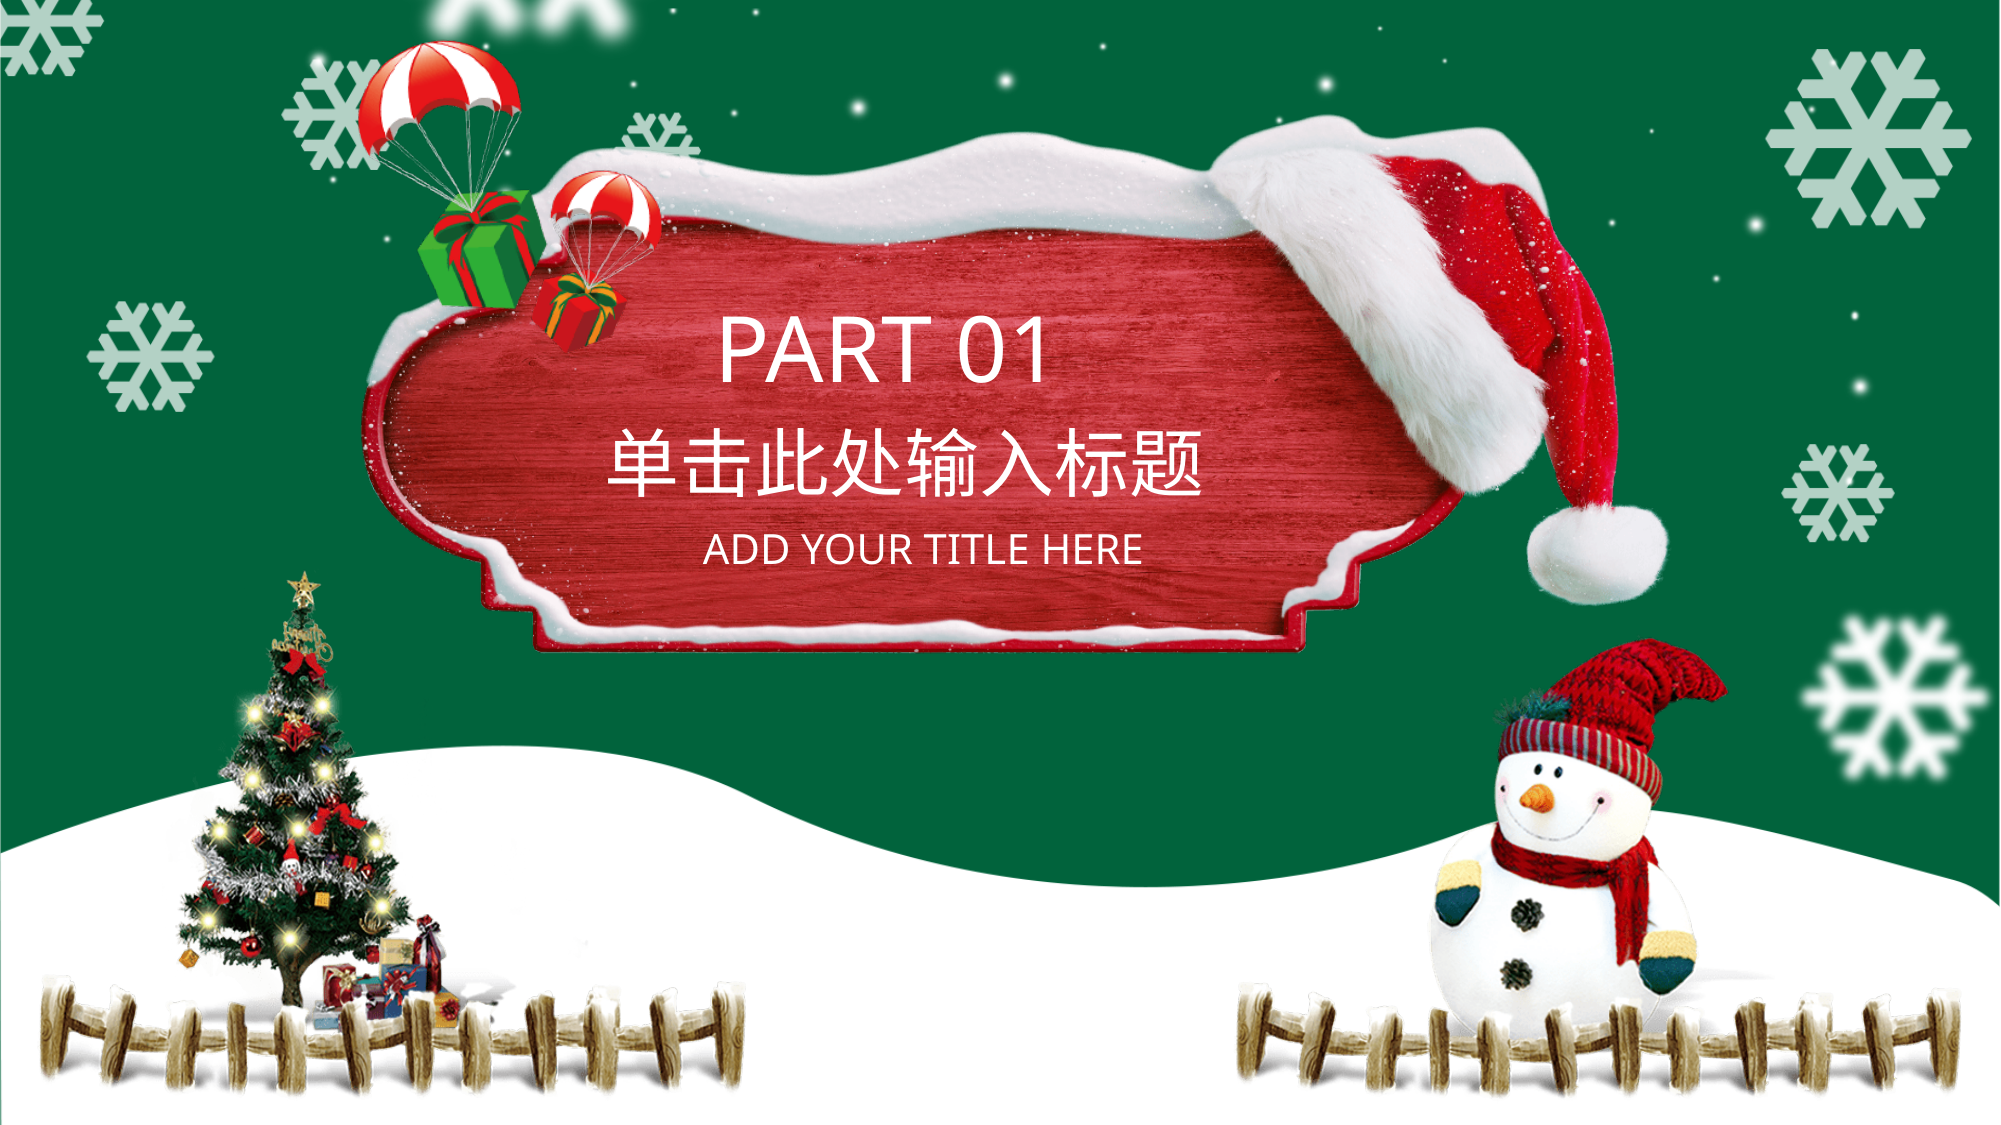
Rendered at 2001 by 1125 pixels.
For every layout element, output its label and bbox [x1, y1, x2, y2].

picture [0, 0, 2000, 1125]
text_box [589, 283, 1279, 581]
